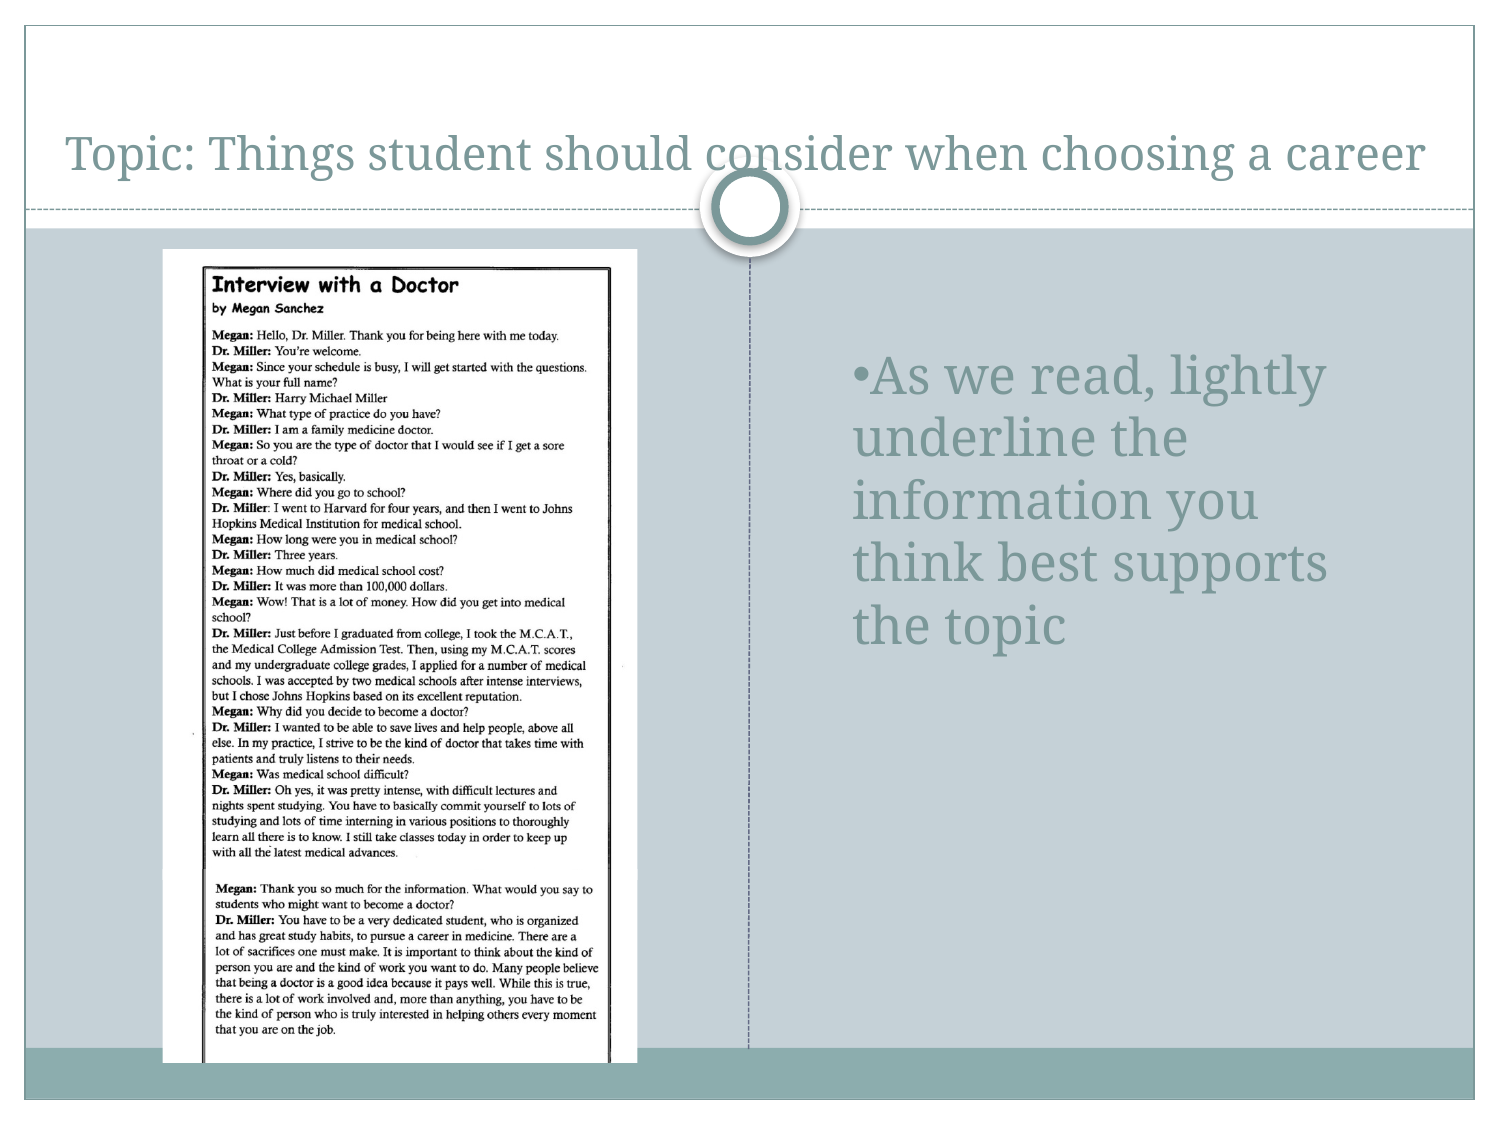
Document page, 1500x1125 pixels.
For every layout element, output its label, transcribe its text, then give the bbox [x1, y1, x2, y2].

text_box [162, 249, 638, 1063]
title Topic: Things student should consider when choosing a career [50, 62, 1450, 187]
text_box As we read, lightly underline the information you think best supports the topic [837, 299, 1363, 725]
